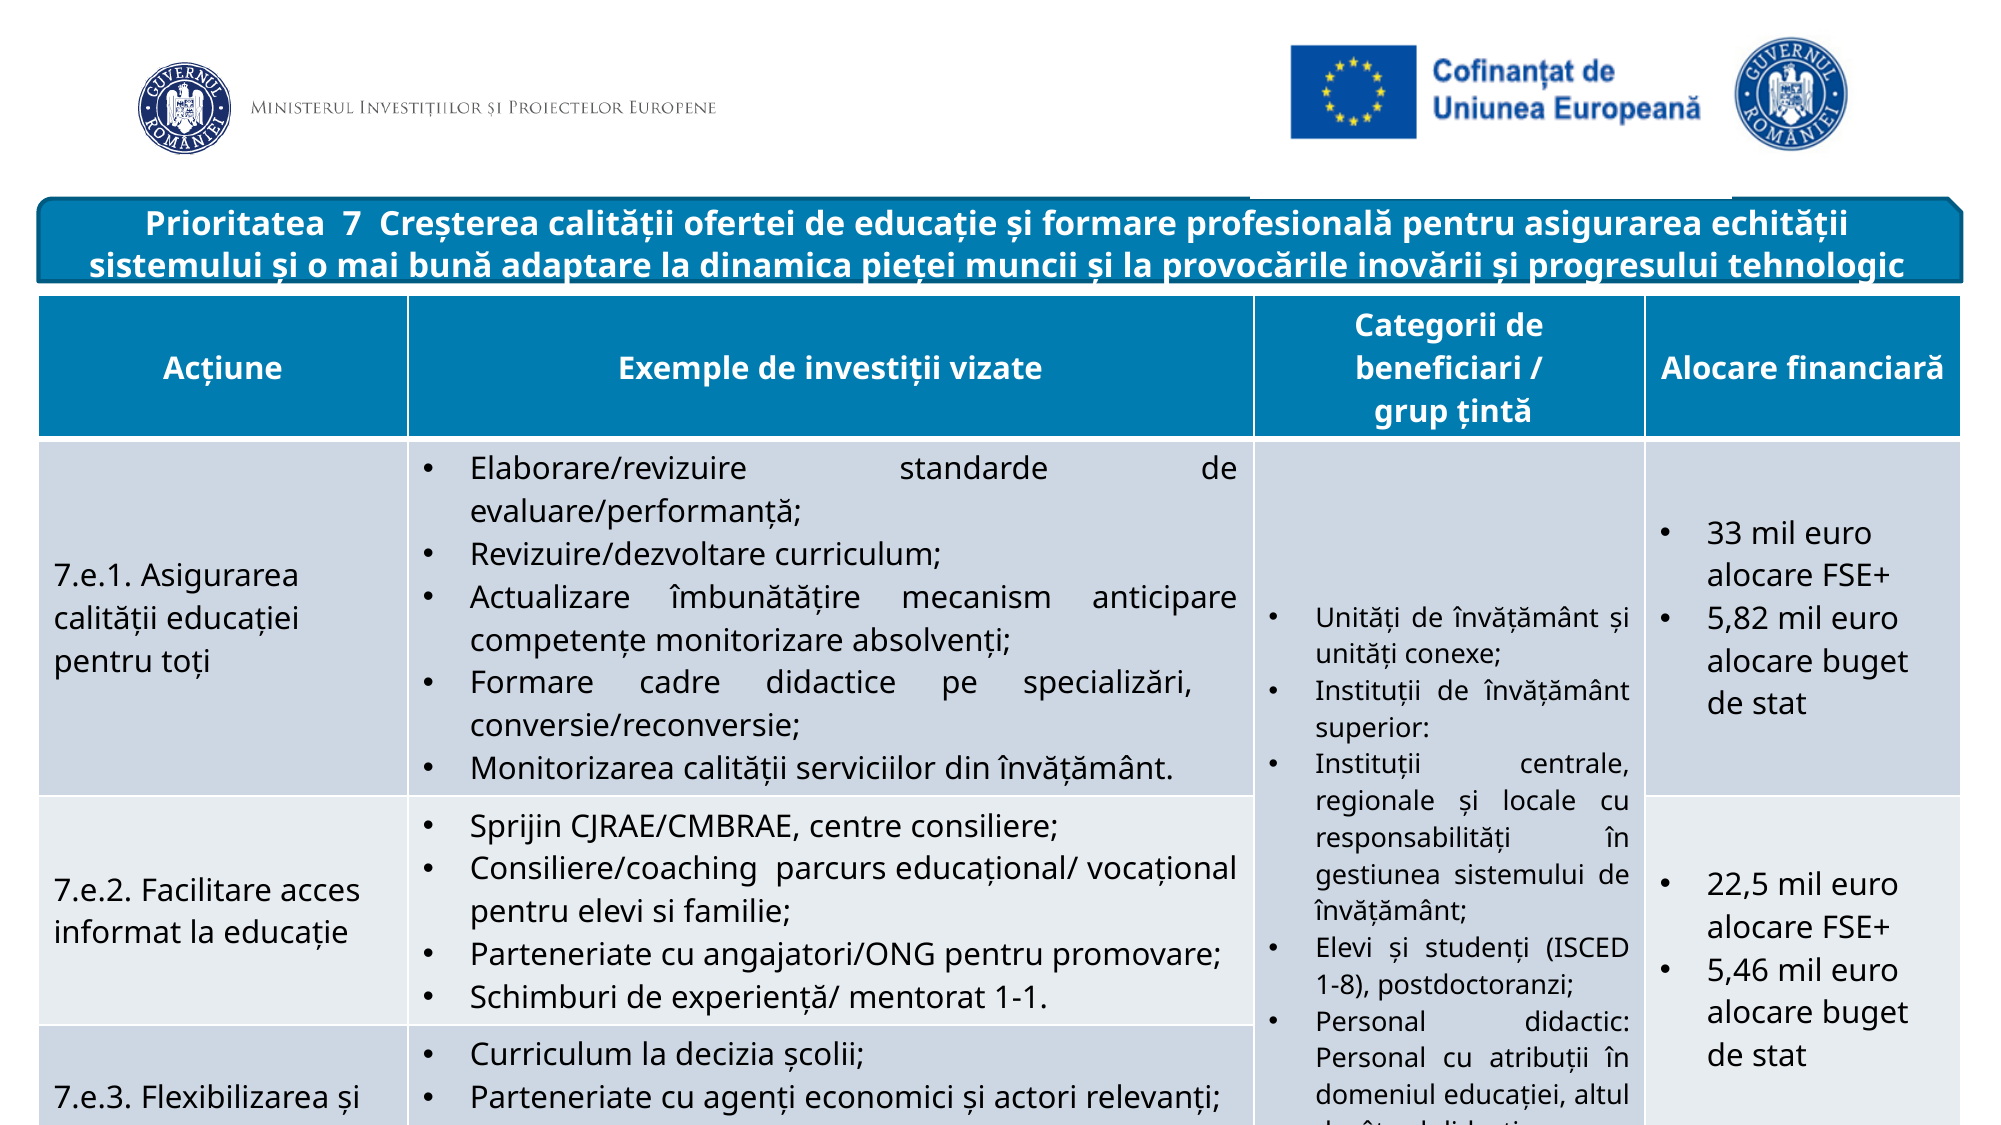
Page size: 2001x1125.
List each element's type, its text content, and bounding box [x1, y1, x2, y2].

table_cell 7.e.3. Flexibilizarea și diversificarea oportunităților de formare și dezvoltare a competențelor cheie ale elevilor [39, 1026, 407, 1125]
table_cell Unități de învățământ și unități conexe; Instituții de învățământ superior: Instituții centrale, regionale și locale cu responsabilități în gestiunea sistemului de învățământ; Elevi și studenți (ISCED 1-8), postdoctoranzi; Personal didactic: Personal cu atribuții în domeniul educației, altul decât cel didactic; Părinți/ reprezentanți legali/ tutori. [1255, 442, 1644, 1125]
table_cell 7.e.1. Asigurarea calității educației pentru toți [39, 442, 407, 795]
table_cell 22,5 mil euro alocare FSE+ 5,46 mil euro alocare buget de stat [1646, 797, 1960, 1125]
picture [133, 57, 814, 156]
table_header Categorii de beneficiari / grup țintă [1255, 296, 1644, 436]
text_box Prioritatea 7 Creșterea calității ofertei de educație și formare profesională pentru asigurarea echității sistemului și o mai bună adaptare la dinamica pieței muncii și la provocările inovării și progresului tehnologic [36, 196, 1964, 284]
table_cell Sprijin CJRAE/CMBRAE, centre consiliere; Consiliere/coaching parcurs educațional/ vocațional pentru elevi si familie; Parteneriate cu angajatori/ONG pentru promovare; Schimburi de experiență/ mentorat 1-1. [409, 797, 1253, 1024]
picture [1250, 0, 1867, 198]
table_cell Curriculum la decizia școlii; Parteneriate cu agenți economici și actori relevanți; Furnizarea suportului necesar pentru dobândire competențe; Program național de prevenire a analfabetismului funcțional; Formare profesională personal didactic/ comunități de învățare. [409, 1026, 1253, 1125]
table_cell 7.e.2. Facilitare acces informat la educație [39, 797, 407, 1024]
table_cell Elaborare/revizuire standarde de evaluare/performanță; Revizuire/dezvoltare curriculum; Actualizare îmbunătățire mecanism anticipare competențe monitorizare absolvenți; Formare cadre didactice pe specializări, conversie/reconversie; Monitorizarea calității serviciilor din învățământ. [409, 442, 1253, 795]
table_header Acțiune [39, 296, 407, 436]
table_header Exemple de investiții vizate [409, 296, 1253, 436]
table_header Alocare financiară [1646, 296, 1960, 436]
table_cell 33 mil euro alocare FSE+ 5,82 mil euro alocare buget de stat [1646, 442, 1960, 795]
